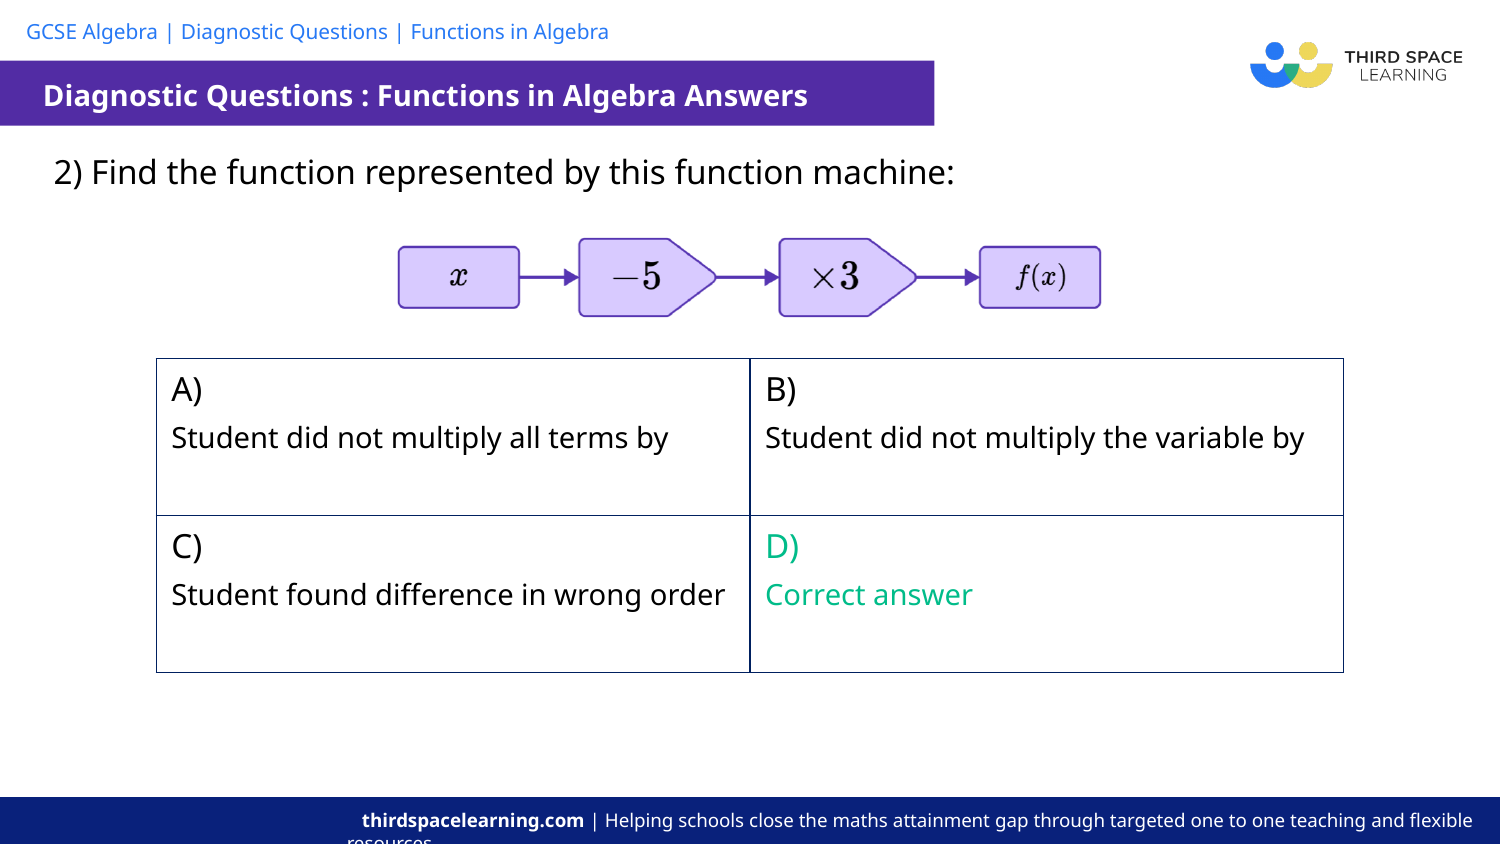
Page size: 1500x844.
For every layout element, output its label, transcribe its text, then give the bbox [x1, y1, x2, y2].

picture [1250, 33, 1465, 99]
text_box Diagnostic Questions : Functions in Algebra Answers [27, 61, 849, 127]
picture [391, 232, 1109, 322]
